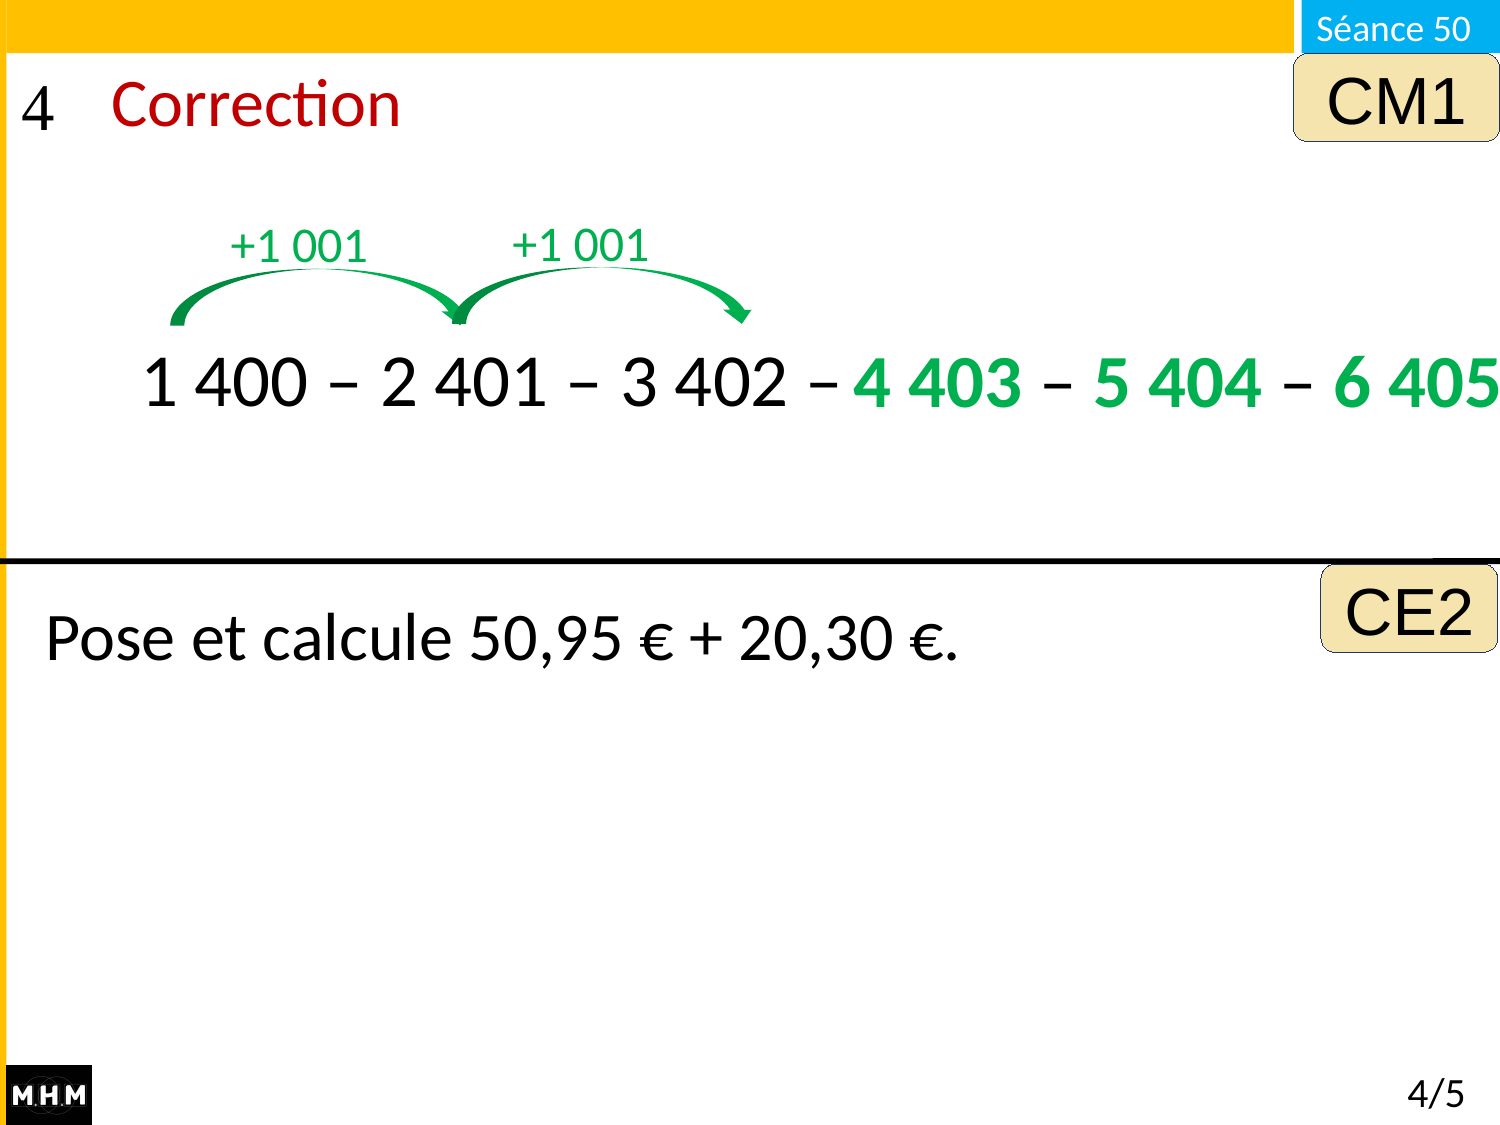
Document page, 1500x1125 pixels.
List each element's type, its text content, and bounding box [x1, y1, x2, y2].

text_box Pose et calcule 50,95 € + 20,30 €. [30, 594, 1325, 683]
text_box 4 403 – 5 404 – 6 405 [838, 325, 1500, 431]
title Correction [96, 60, 1391, 150]
text_box 1 400 – 2 401 – 3 402 – … – … – … [125, 323, 1342, 429]
picture [6, 1065, 92, 1125]
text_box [451, 203, 757, 325]
list 4/5 [1373, 1064, 1500, 1125]
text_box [169, 205, 448, 326]
text_box CE2 [1320, 564, 1498, 653]
text_box CM1 [1293, 53, 1500, 142]
